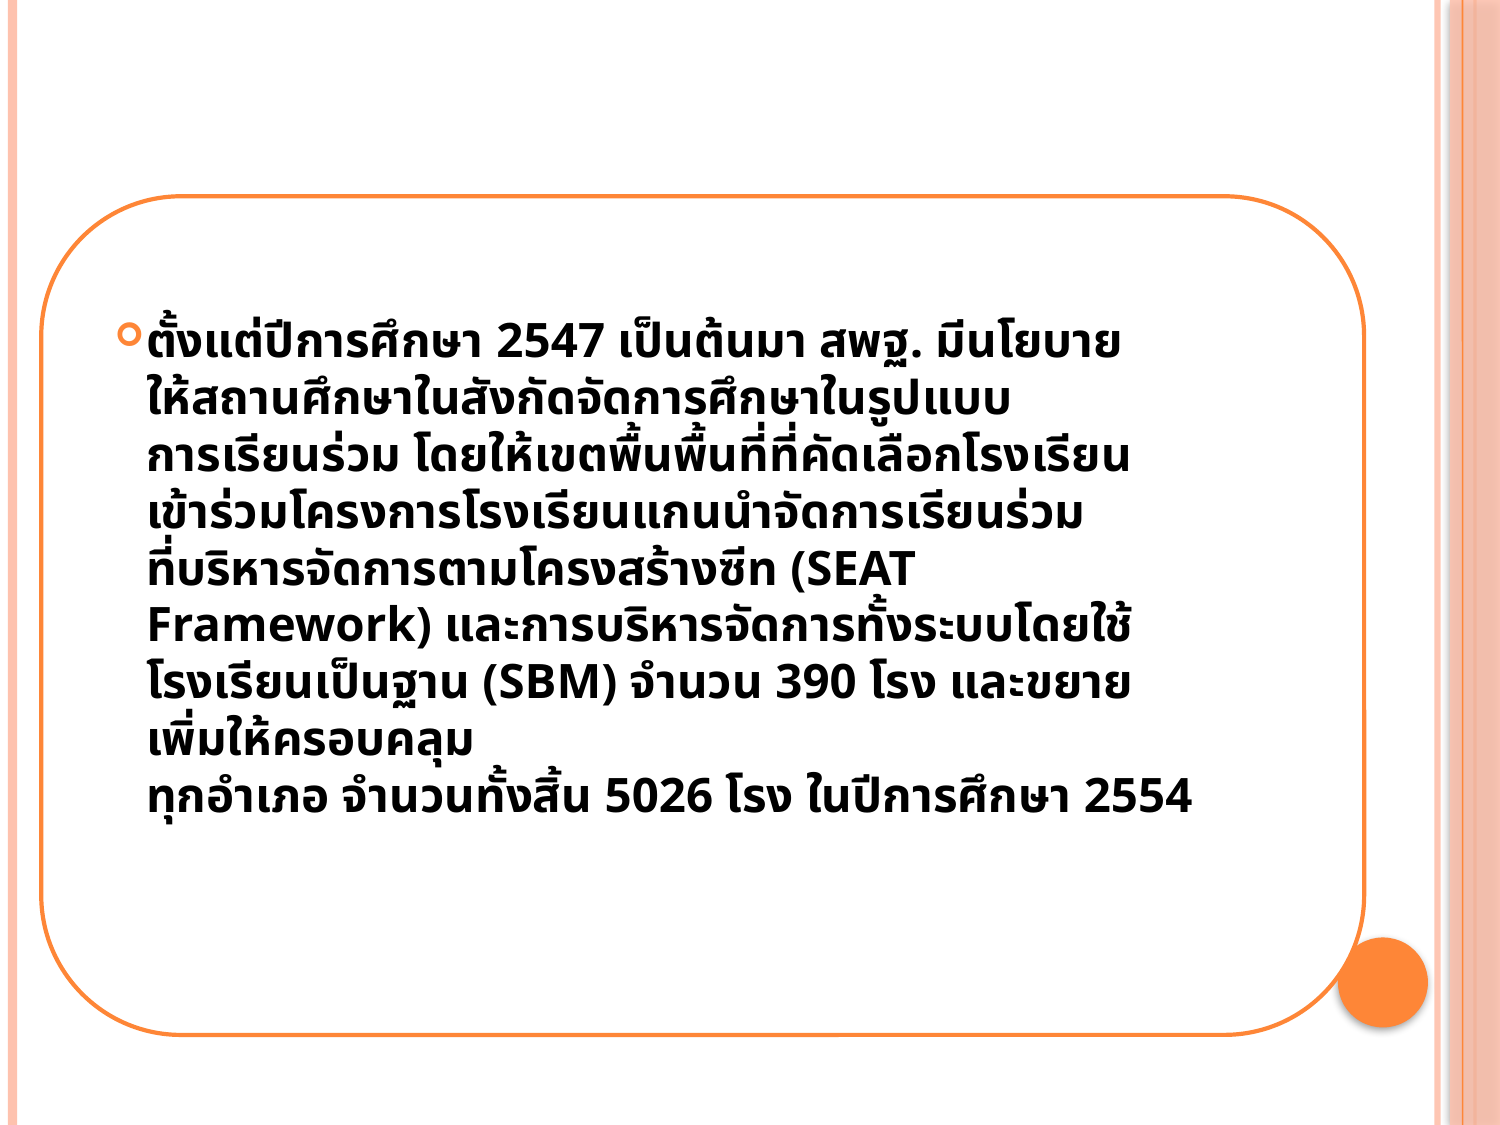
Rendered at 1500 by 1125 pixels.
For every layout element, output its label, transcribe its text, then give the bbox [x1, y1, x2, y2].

text_box [39, 194, 1367, 1038]
list ตั้งแต่ปีการศึกษา 2547 เป็นต้นมา สพฐ. มีนโยบาย ให้สถานศึกษาในสังกัดจัดการศึกษาในรูปแบบ การเรียนร่วม โดยให้เขตพื้นพื้นที่ที่คัดเลือกโรงเรียน เข้าร่วมโครงการโรงเรียนแกนนำจัดการเรียนร่วม ที่บริหารจัดการตามโครงสร้างซีท (SEAT Framework) และการบริหารจัดการทั้งระบบโดยใช้โรงเรียนเป็นฐาน (SBM) จำนวน 390 โรง และขยายเพิ่มให้ครอบคลุม ทุกอำเภอ จำนวนทั้งสิ้น 5026 โรง ในปีการศึกษา 2554 [100, 302, 1211, 914]
